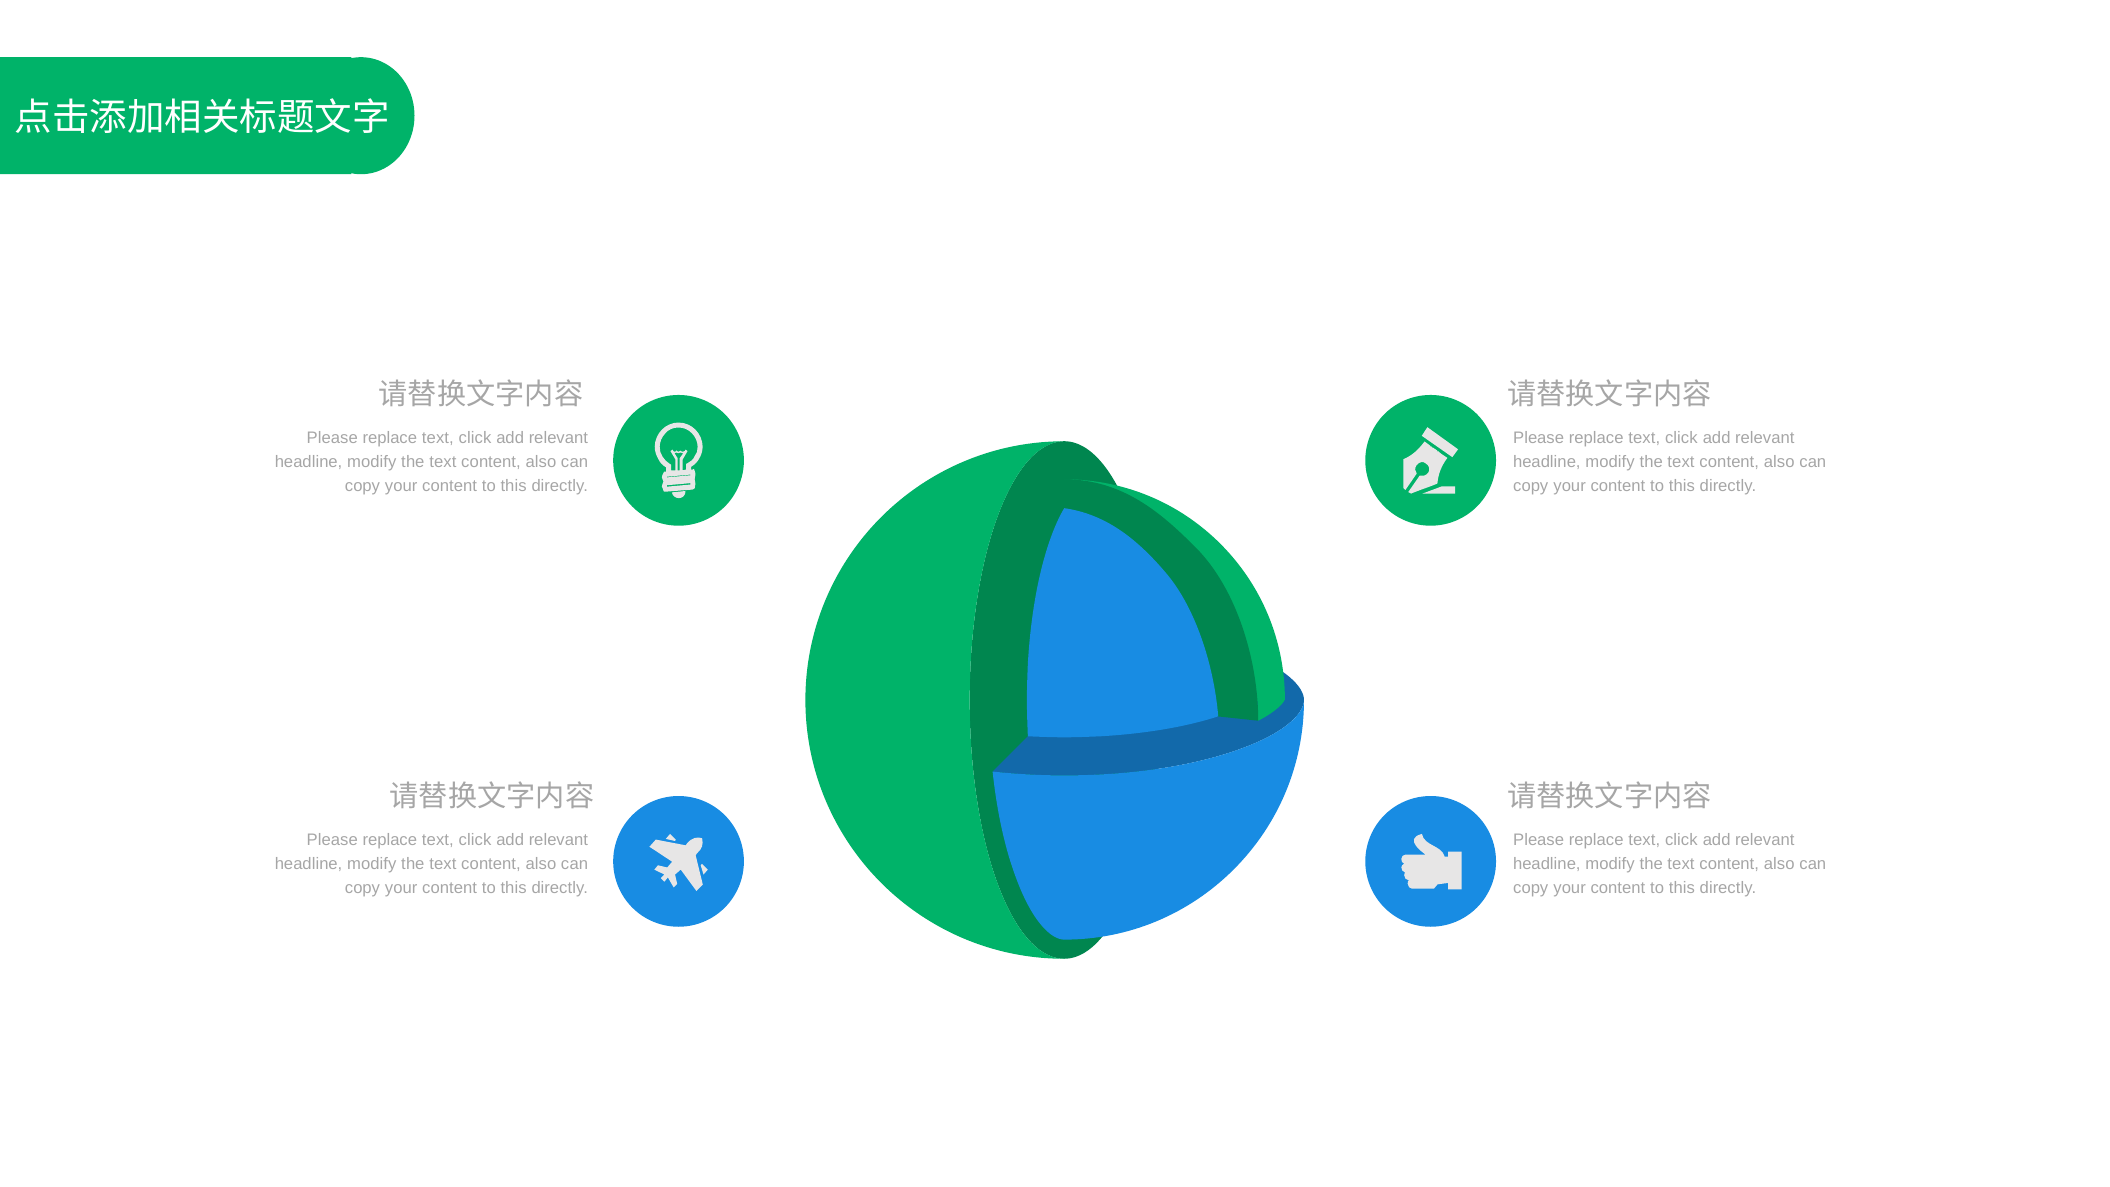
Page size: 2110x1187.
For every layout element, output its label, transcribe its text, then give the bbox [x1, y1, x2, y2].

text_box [1491, 762, 1864, 904]
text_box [1365, 795, 1497, 927]
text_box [613, 394, 744, 526]
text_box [1491, 360, 1864, 502]
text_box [1365, 394, 1497, 526]
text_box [805, 441, 1304, 959]
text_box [238, 762, 611, 904]
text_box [613, 795, 744, 927]
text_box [238, 360, 604, 502]
text_box 点击添加相关标题文字 [0, 85, 415, 146]
